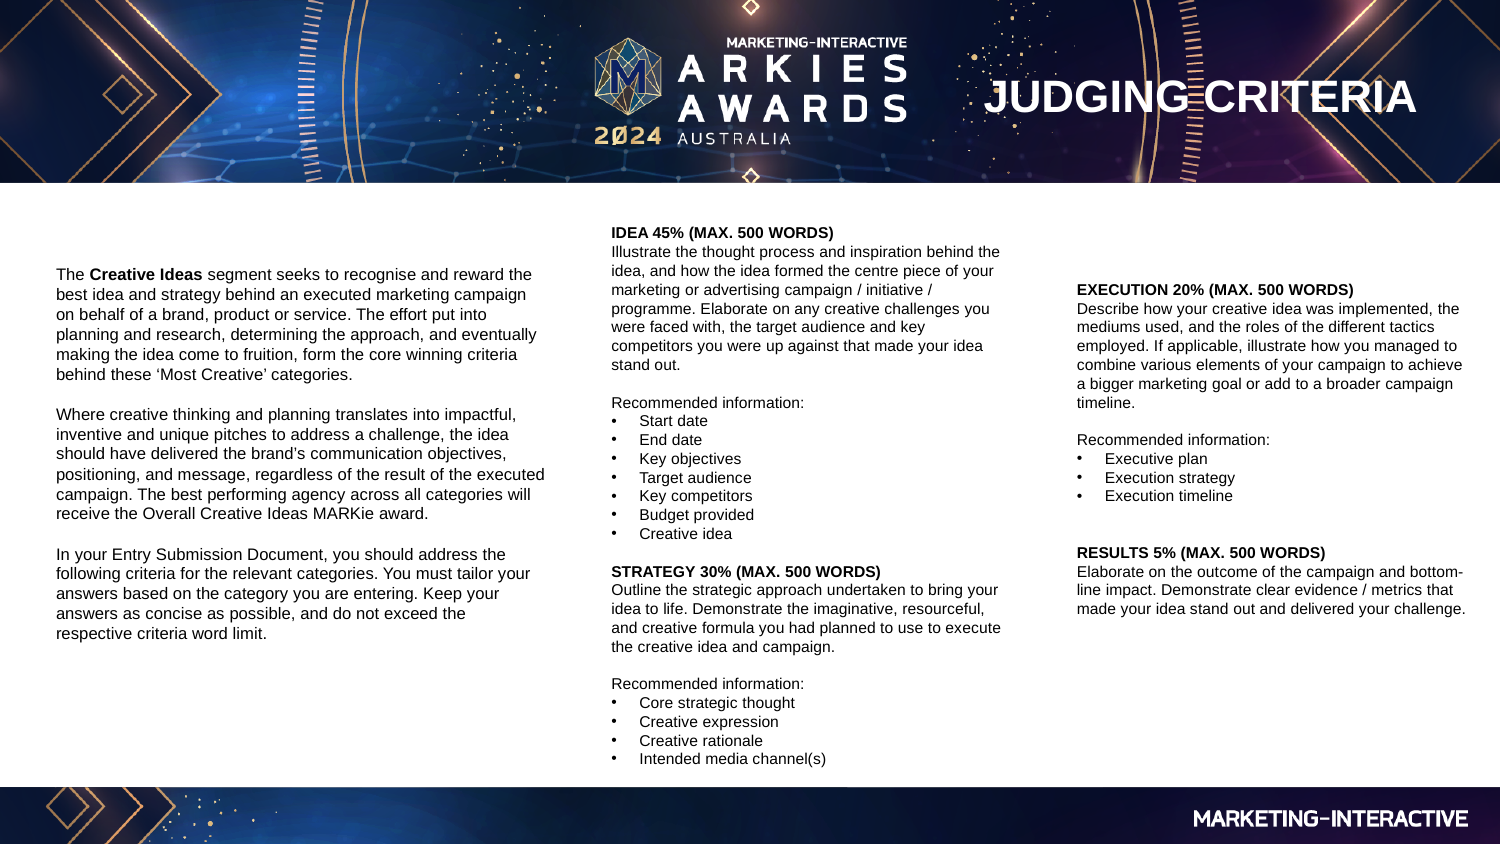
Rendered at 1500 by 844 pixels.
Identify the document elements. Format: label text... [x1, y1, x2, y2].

text_box IDEA 45% (MAX. 500 WORDS) Illustrate the thought process and inspiration behind the idea, and how the idea formed the centre piece of your marketing or advertising campaign / initiative / programme. Elaborate on any creative challenges you were faced with, the target audience and key competitors you were up against that made your idea stand out. Recommended information: Start date End date Key objectives Target audience Key competitors Budget provided Creative idea STRATEGY 30% (MAX. 500 WORDS) Outline the strategic approach undertaken to bring your idea to life. Demonstrate the imaginative, resourceful, and creative formula you had planned to use to execute the creative idea and campaign. Recommended information: Core strategic thought Creative expression Creative rationale Intended media channel(s) EXECUTION 20% (MAX. 500 WORDS) Describe how your creative idea was implemented, the mediums used, and the roles of the different tactics employed. If applicable, illustrate how you managed to combine various elements of your campaign to achieve a bigger marketing goal or add to a broader campaign timeline. Recommended information: Executive plan Execution strategy Execution timeline RESULTS 5% (MAX. 500 WORDS) Elaborate on the outcome of the campaign and bottom-line impact. Demonstrate clear evidence / metrics that made your idea stand out and delivered your challenge. [596, 216, 1483, 844]
text_box JUDGING CRITERIA [968, 43, 1500, 144]
text_box The Creative Ideas segment seeks to recognise and reward the best idea and strategy behind an executed marketing campaign on behalf of a brand, product or service. The effort put into planning and research, determining the approach, and eventually making the idea come to fruition, form the core winning criteria behind these ‘Most Creative’ categories. Where creative thinking and planning translates into impactful, inventive and unique pitches to address a challenge, the idea should have delivered the brand’s communication objectives, positioning, and message, regardless of the result of the executed campaign. The best performing agency across all categories will receive the Overall Creative Ideas MARKie award. In your Entry Submission Document, you should address the following criteria for the relevant categories. You must tailor your answers based on the category you are entering. Keep your answers as concise as possible, and do not exceed the respective criteria word limit. [41, 256, 561, 651]
picture [0, 0, 1500, 844]
